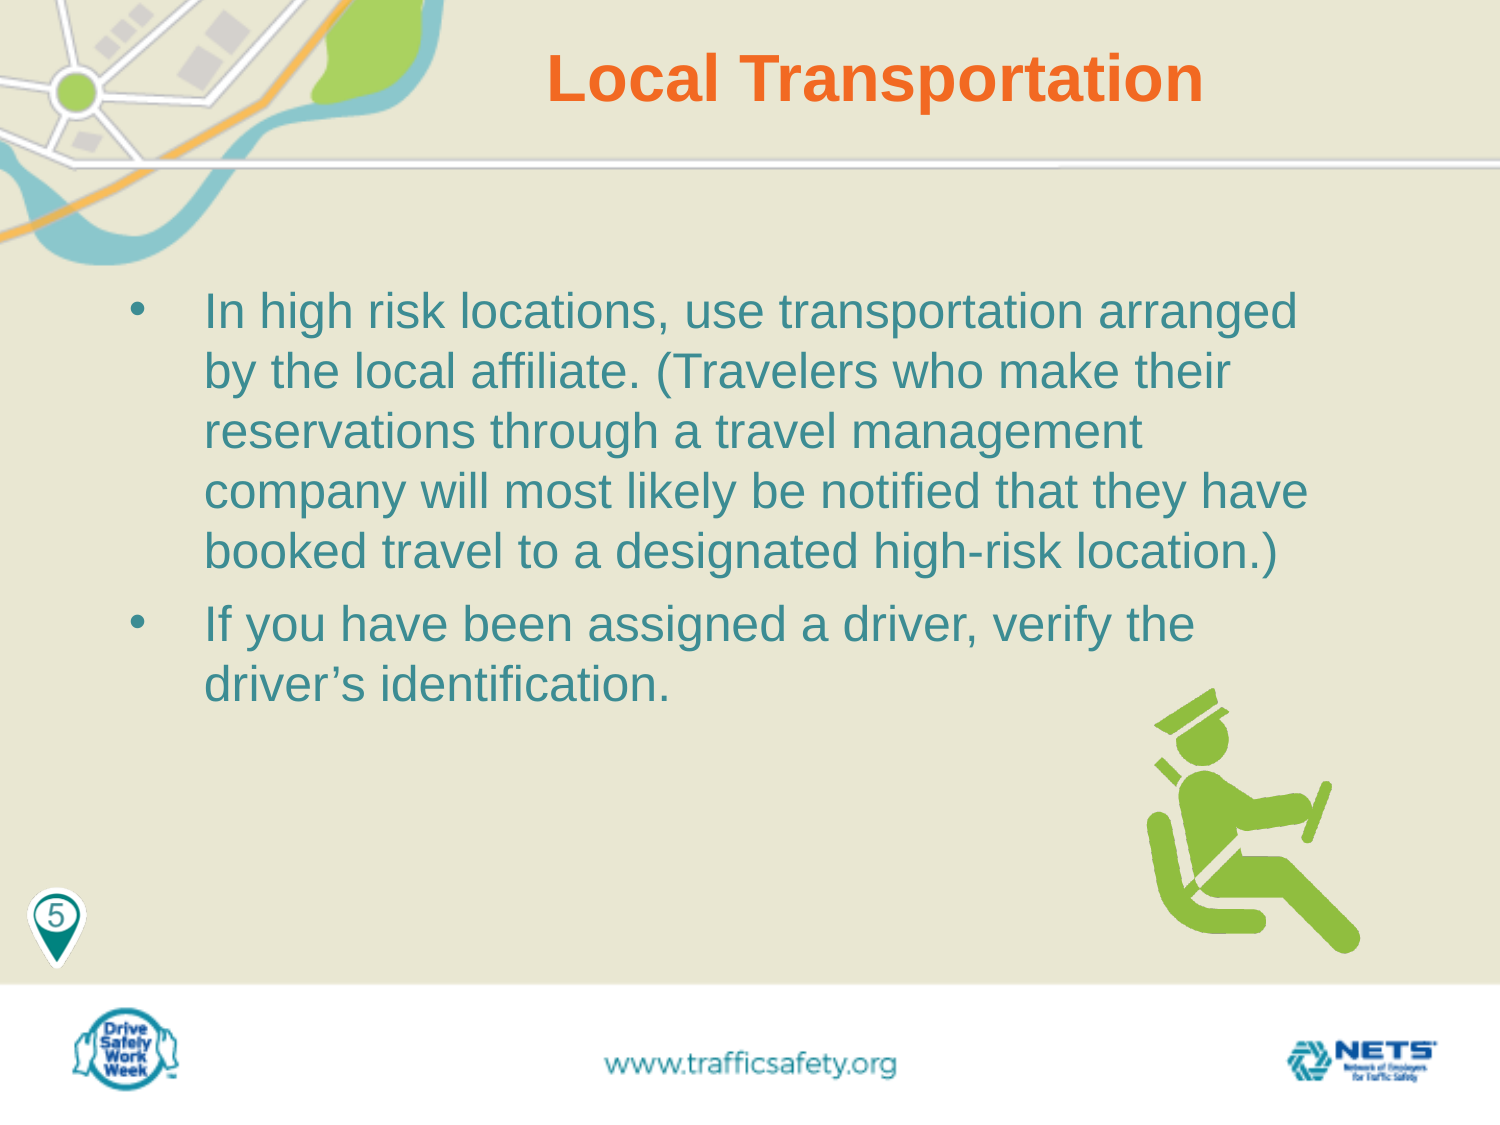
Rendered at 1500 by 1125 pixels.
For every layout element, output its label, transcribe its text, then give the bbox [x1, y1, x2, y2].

picture [0, 0, 1500, 1125]
list In high risk locations, use transportation arranged by the local affiliate. (Travelers who make their reservations through a travel management company will most likely be notified that they have booked travel to a designated high-risk location.) If you have been assigned a driver, verify the driver’s identification. [120, 270, 1360, 928]
title Local Transportation [0, 0, 1214, 151]
